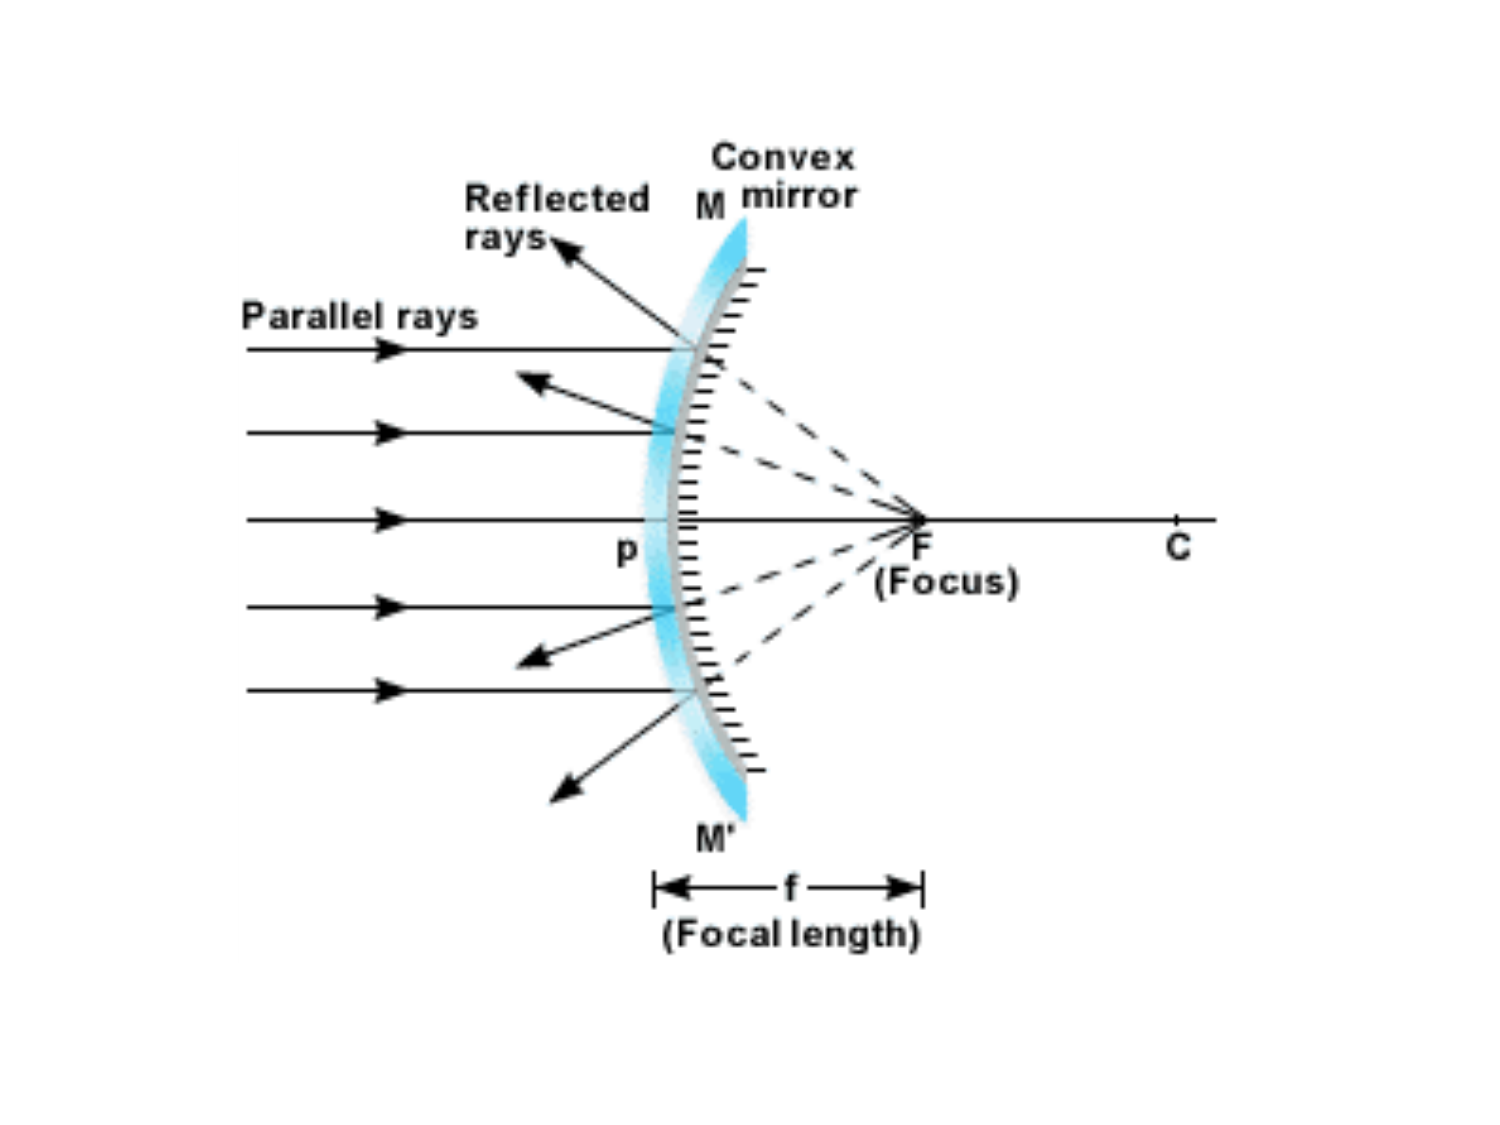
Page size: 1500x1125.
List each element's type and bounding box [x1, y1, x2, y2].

picture [237, 137, 1230, 963]
